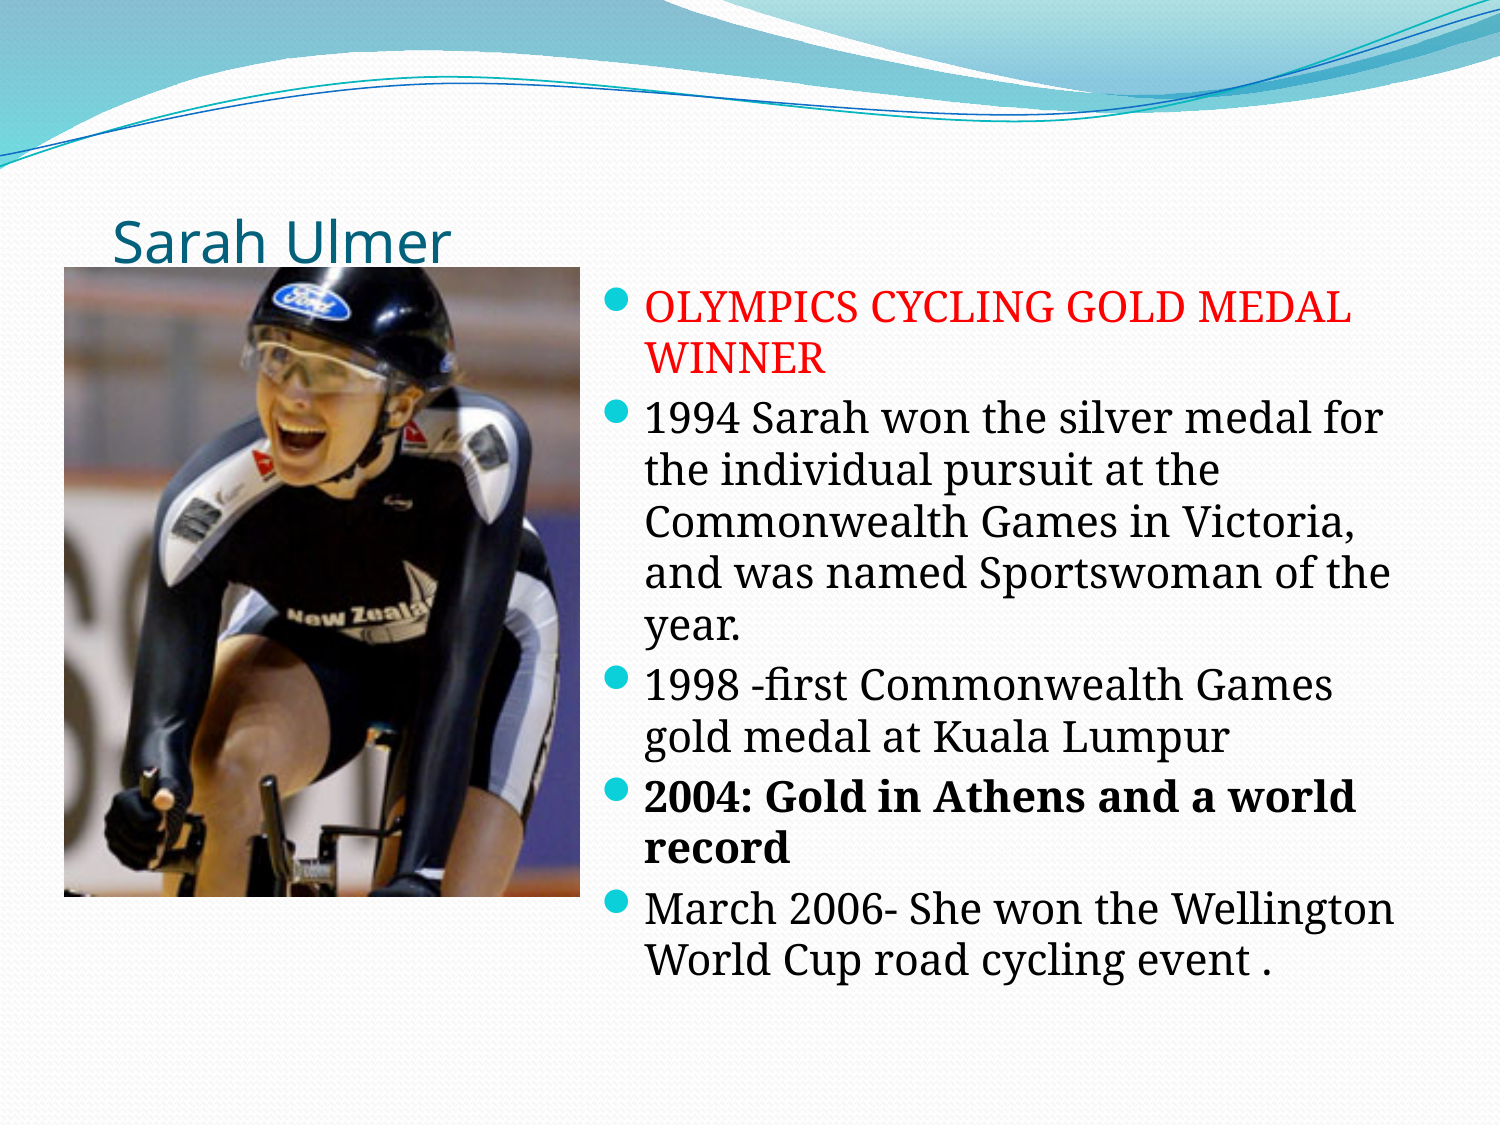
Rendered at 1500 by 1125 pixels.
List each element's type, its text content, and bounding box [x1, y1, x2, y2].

picture [64, 266, 580, 897]
title Sarah Ulmer [112, 84, 563, 266]
list OLYMPICS CYCLING GOLD MEDAL WINNER 1994 Sarah won the silver medal for the individual pursuit at the Commonwealth Games in Victoria, and was named Sportswoman of the year. 1998 -first Commonwealth Games gold medal at Kuala Lumpur 2004: Gold in Athens and a world record March 2006- She won the Wellington World Cup road cycling event . [586, 278, 1425, 1005]
